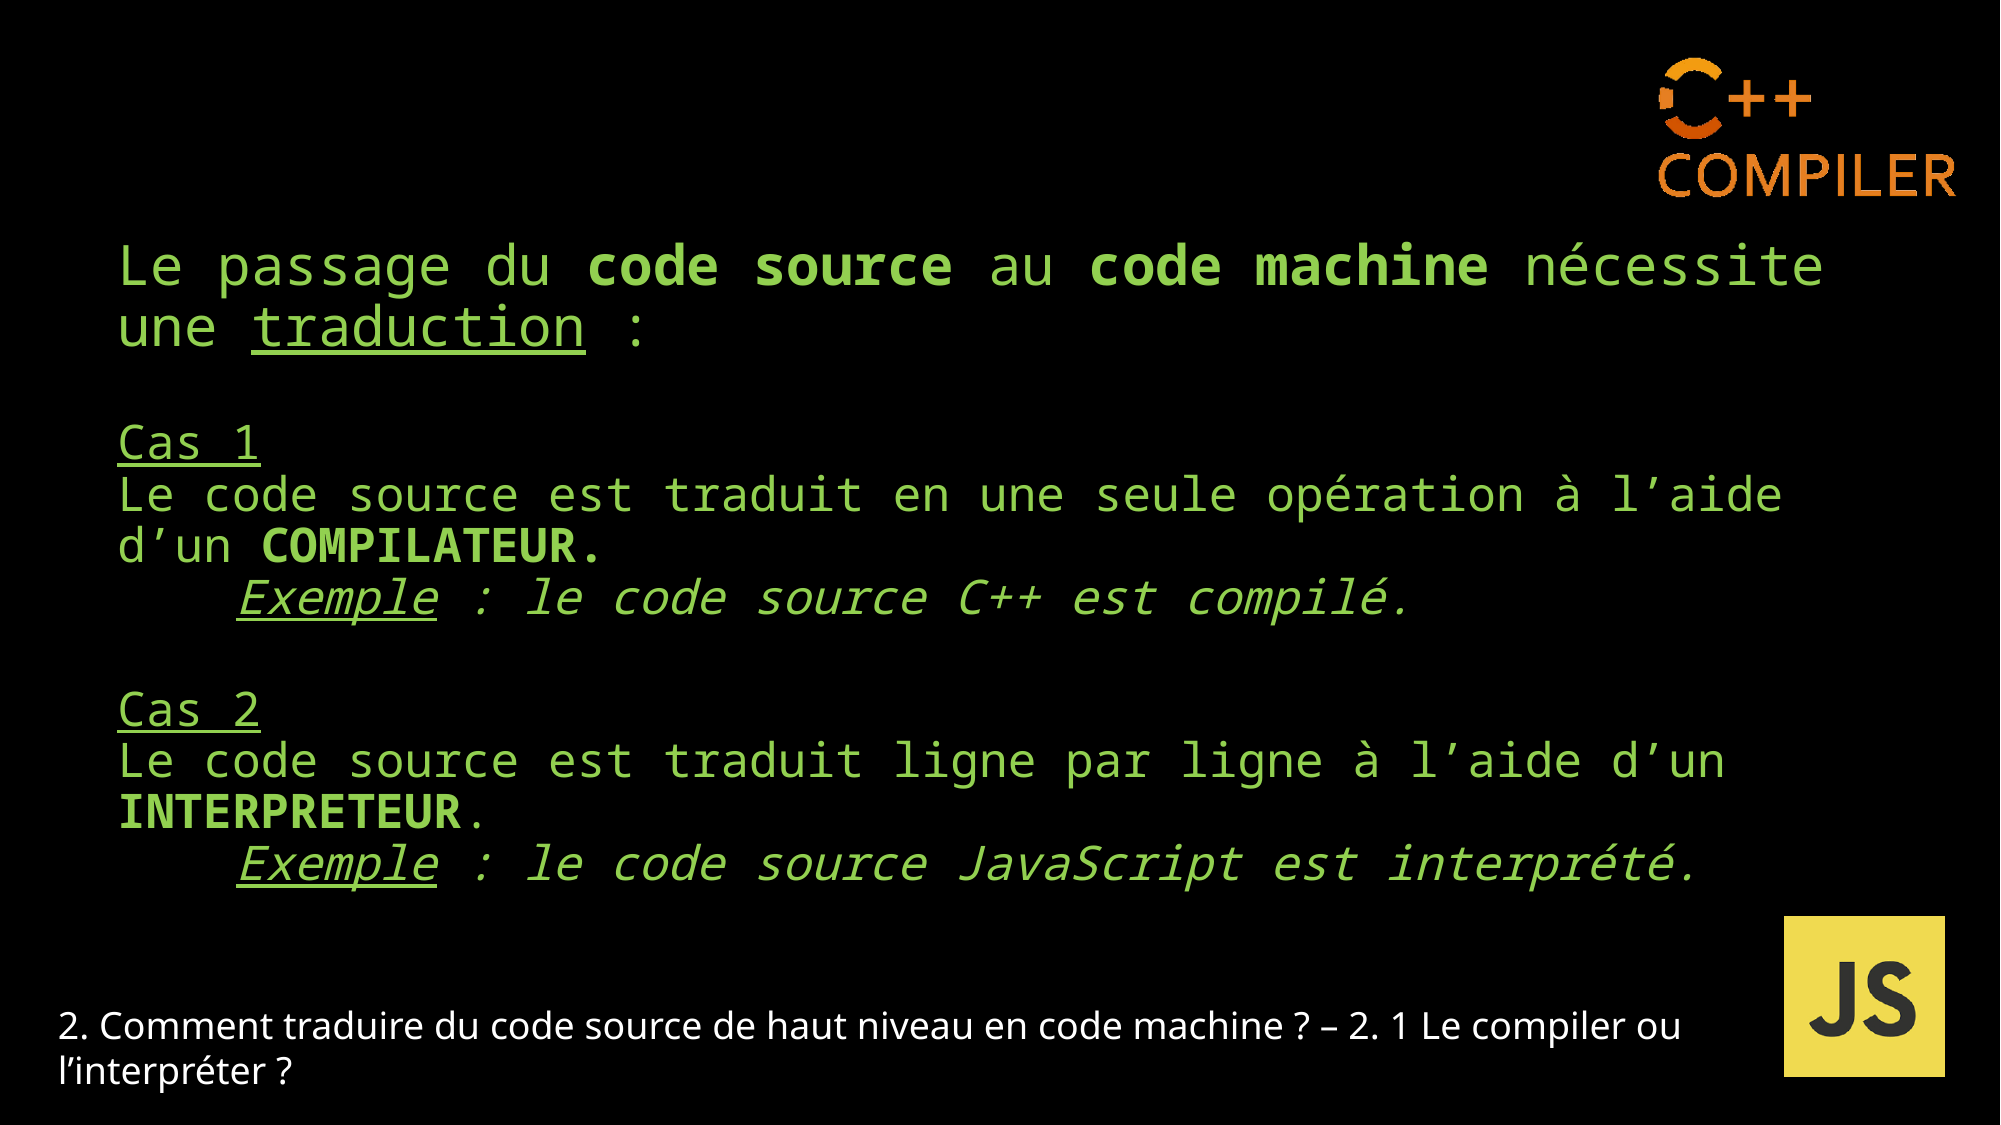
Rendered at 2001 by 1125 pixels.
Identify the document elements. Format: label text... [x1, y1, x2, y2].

picture [1784, 916, 1945, 1077]
title Le passage du code source au code machine nécessite une traduction : Cas 1 Le code source est traduit en une seule opération à l’aide d’un COMPILATEUR. Exemple : le code source C++ est compilé. Cas 2 Le code source est traduit ligne par ligne à l’aide d’un INTERPRETEUR. Exemple : le code source JavaScript est interprété. [102, 226, 1898, 899]
text_box 2. Comment traduire du code source de haut niveau en code machine ? – 2. 1 Le compiler ou l’interpréter ? [43, 994, 1742, 1100]
picture [1649, 48, 1967, 227]
